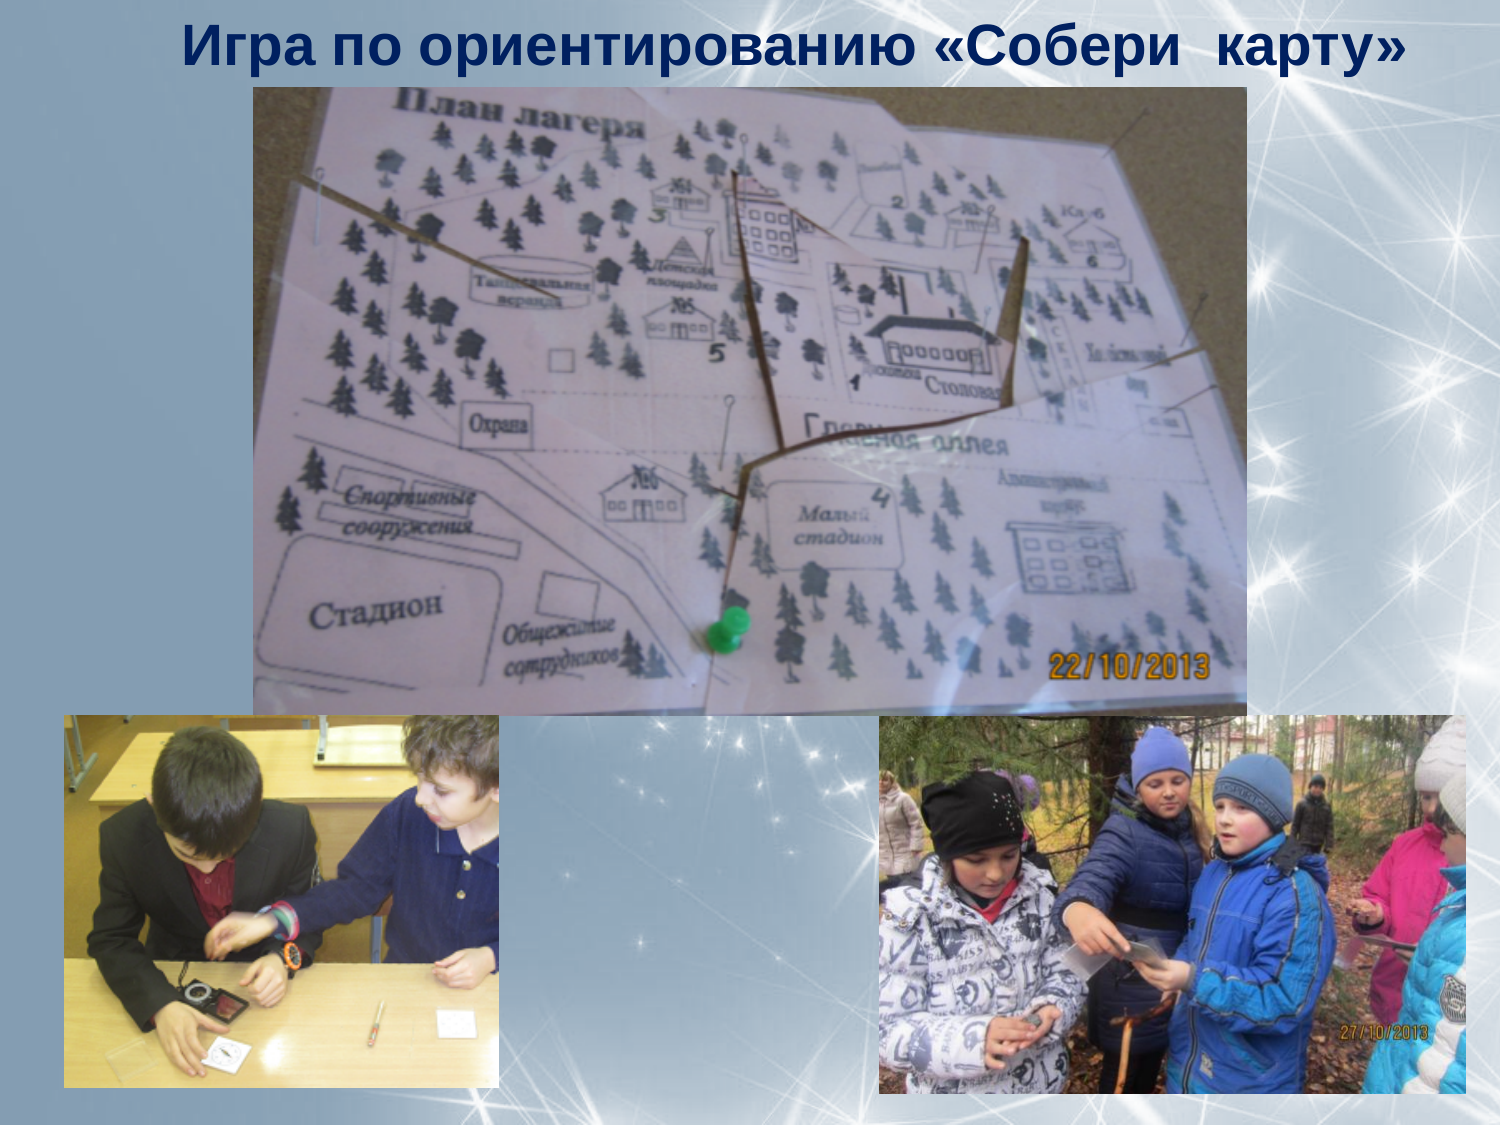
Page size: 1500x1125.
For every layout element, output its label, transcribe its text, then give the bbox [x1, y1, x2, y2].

text_box Игра по ориентированию «Собери карту» [167, 0, 1424, 85]
picture [64, 87, 1467, 1094]
